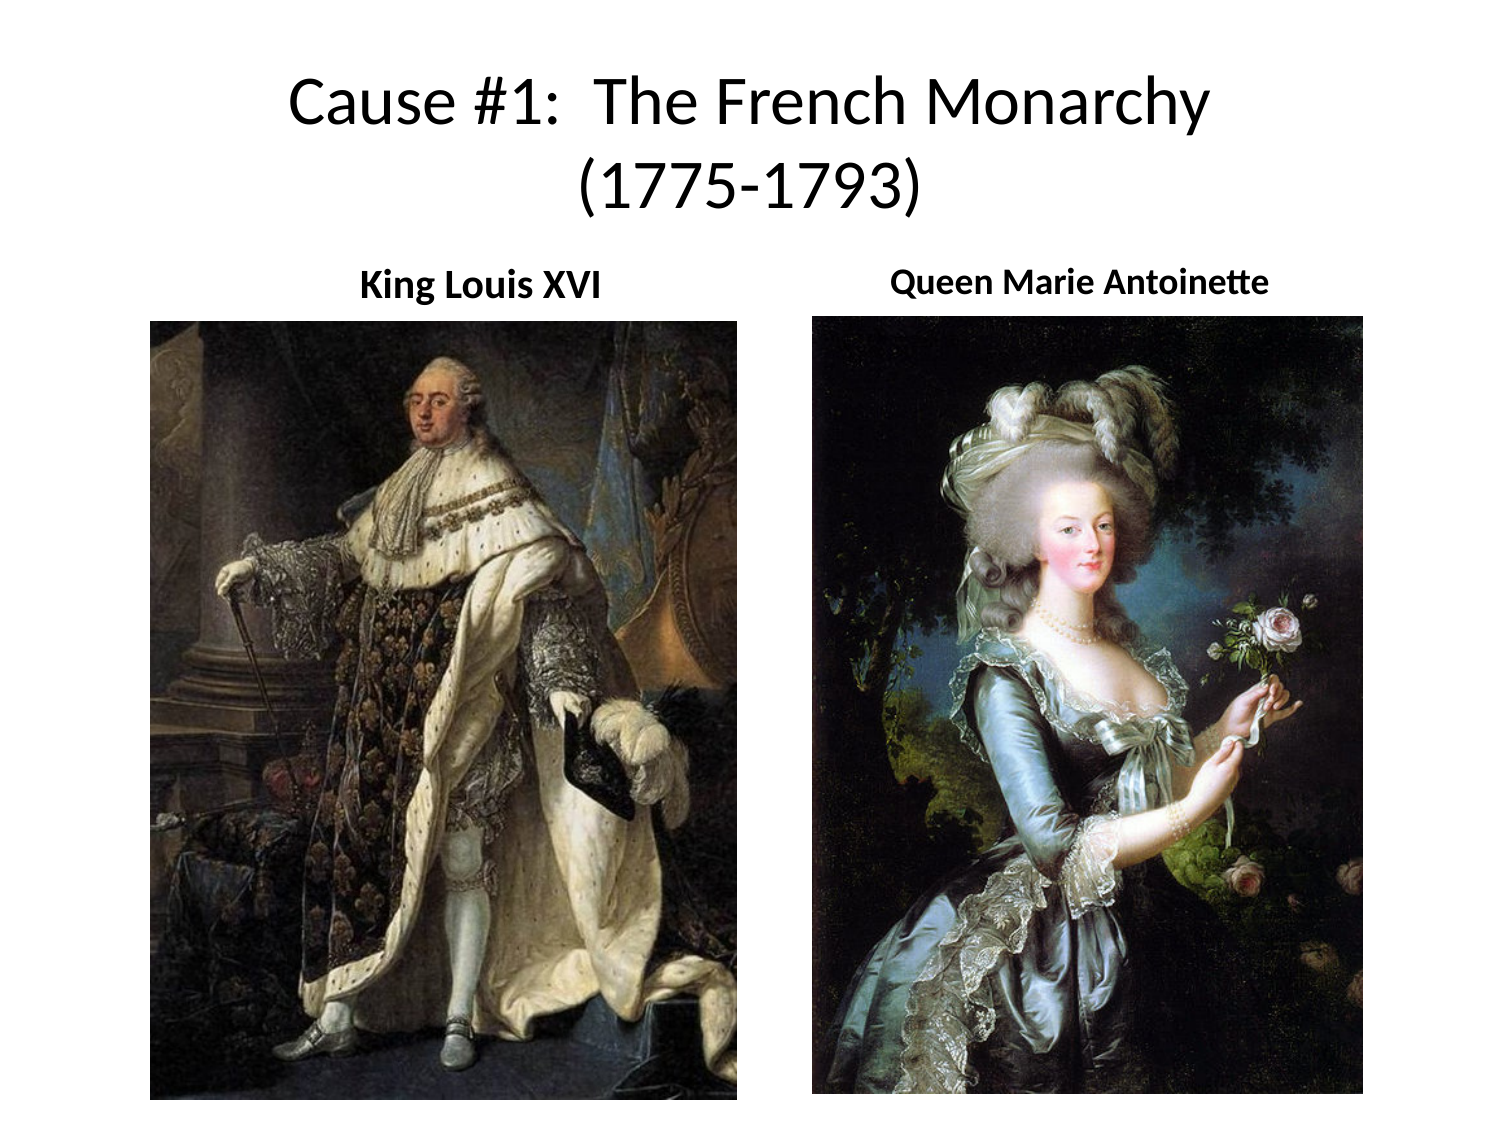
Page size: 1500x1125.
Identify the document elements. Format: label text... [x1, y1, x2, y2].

text_box King Louis XVI [174, 249, 788, 315]
picture [149, 320, 737, 1101]
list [812, 316, 1363, 1094]
title Cause #1: The French Monarchy (1775-1793) [75, 45, 1425, 233]
text_box Queen Marie Antoinette [825, 249, 1325, 310]
